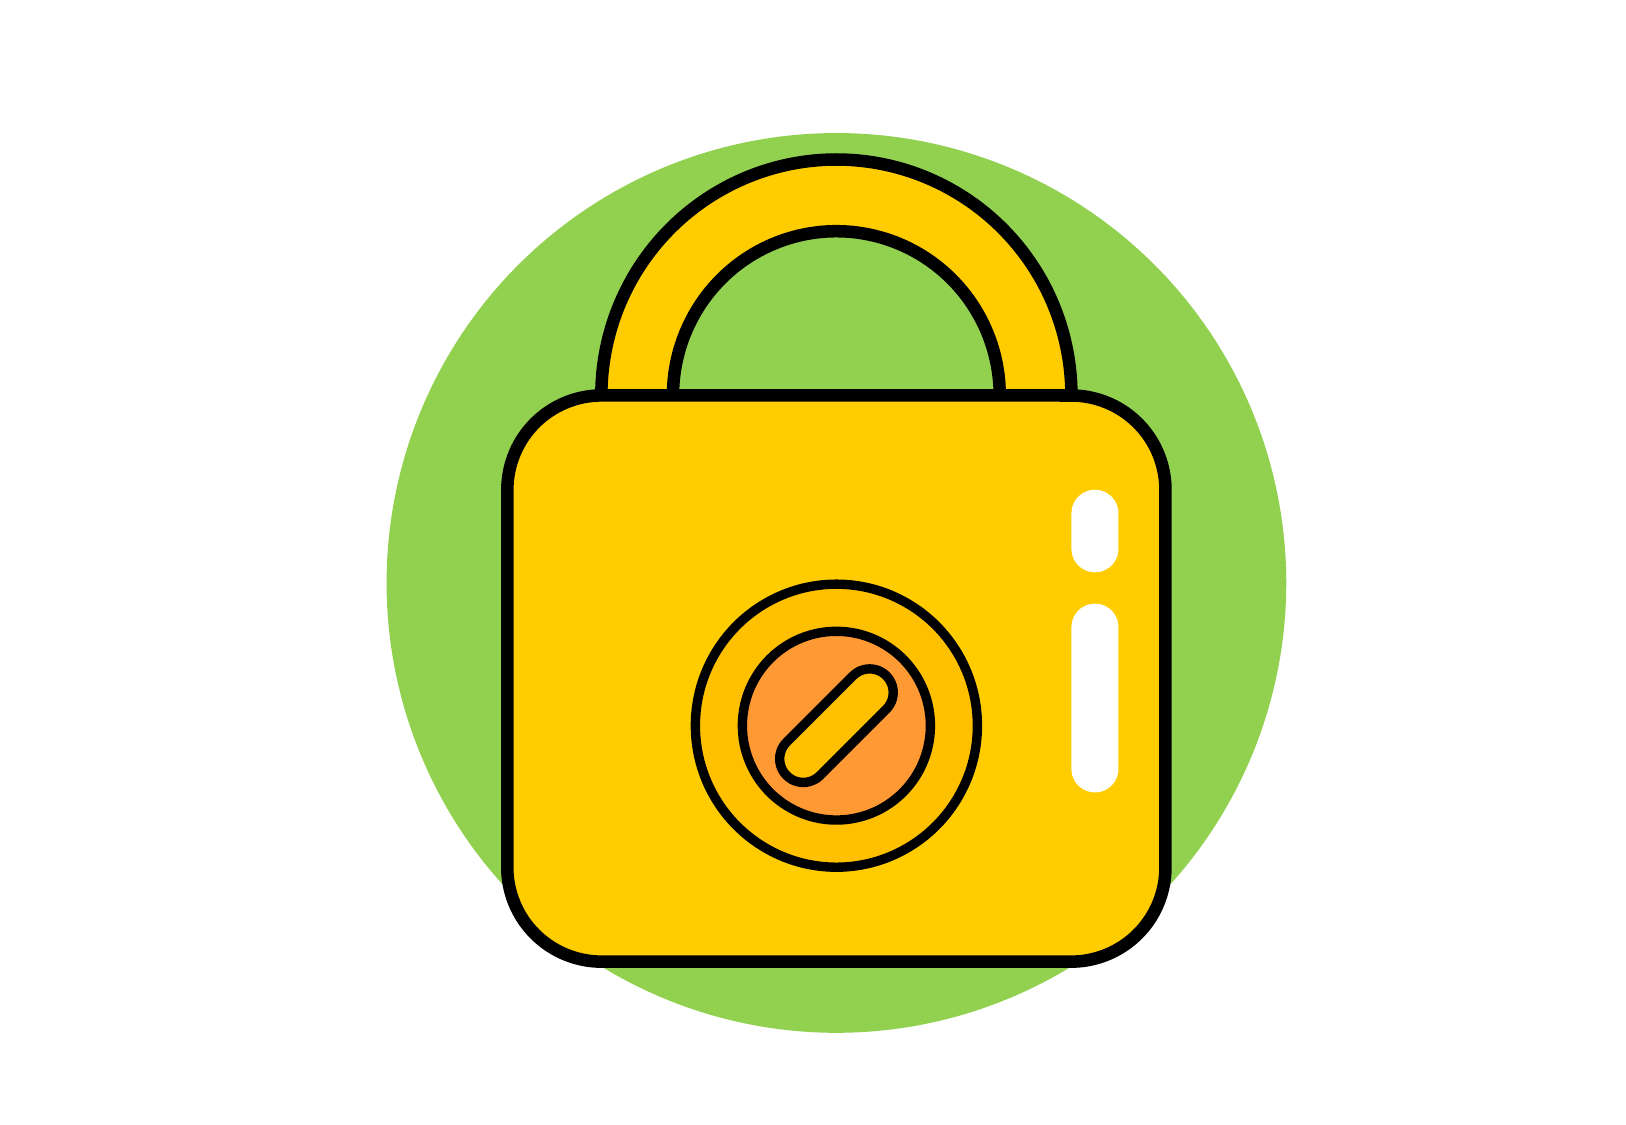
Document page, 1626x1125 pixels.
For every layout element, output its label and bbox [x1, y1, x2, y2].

text_box [386, 132, 1287, 1034]
